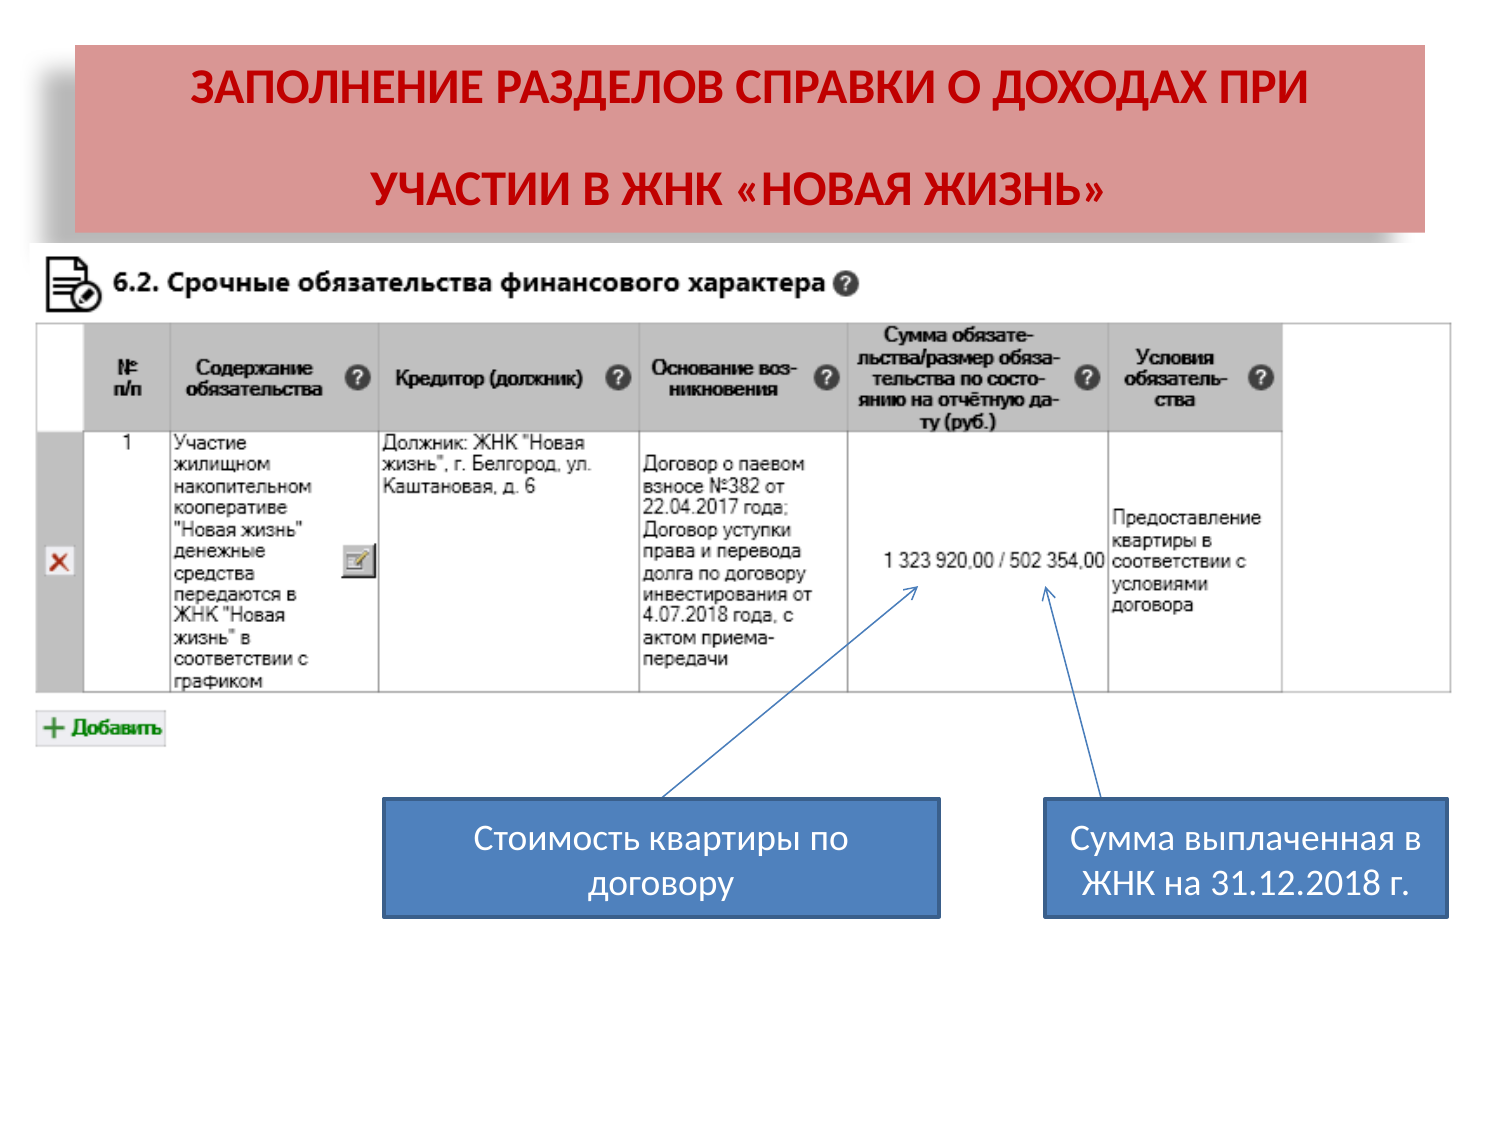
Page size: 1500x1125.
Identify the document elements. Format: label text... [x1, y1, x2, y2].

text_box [646, 585, 919, 811]
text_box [1045, 585, 1105, 811]
title Заполнение разделов справки о доходах при участии в ЖНК «Новая жизнь» [75, 45, 1425, 233]
text_box Стоимость квартиры по договору [382, 797, 941, 919]
text_box Сумма выплаченная в ЖНК на 31.12.2018 г. [1043, 797, 1449, 919]
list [29, 243, 1470, 788]
